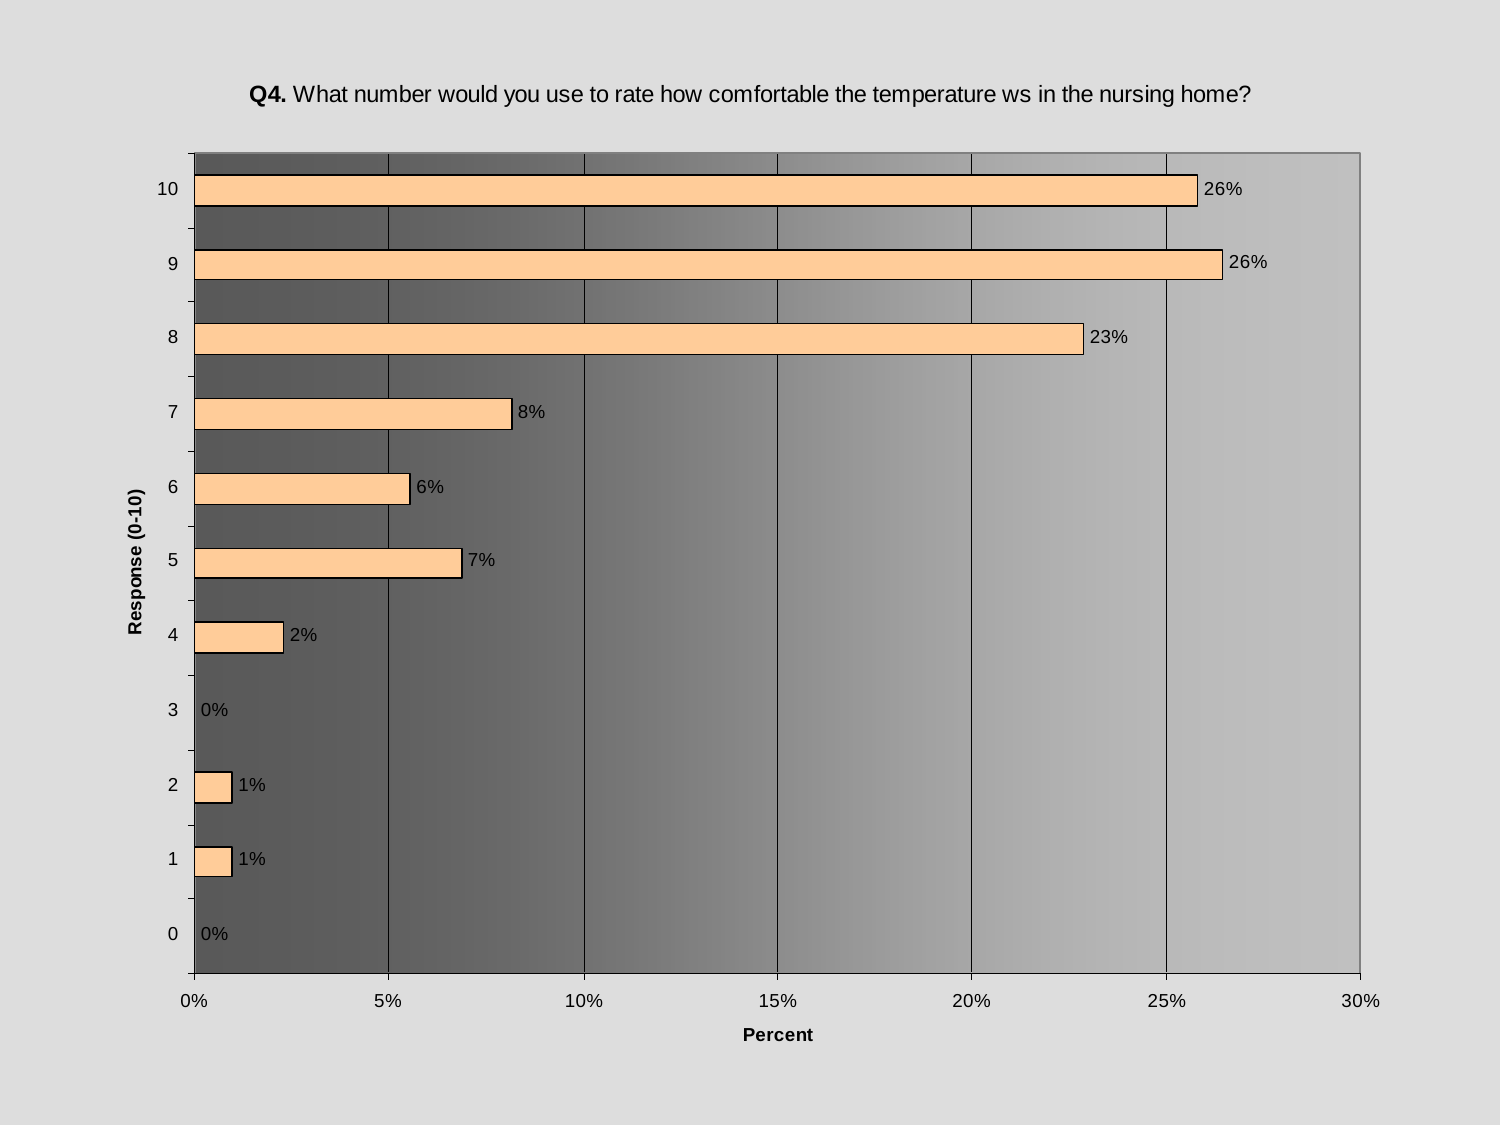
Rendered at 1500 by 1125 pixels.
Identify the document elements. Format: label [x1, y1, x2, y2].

text_box [94, 45, 1406, 1080]
